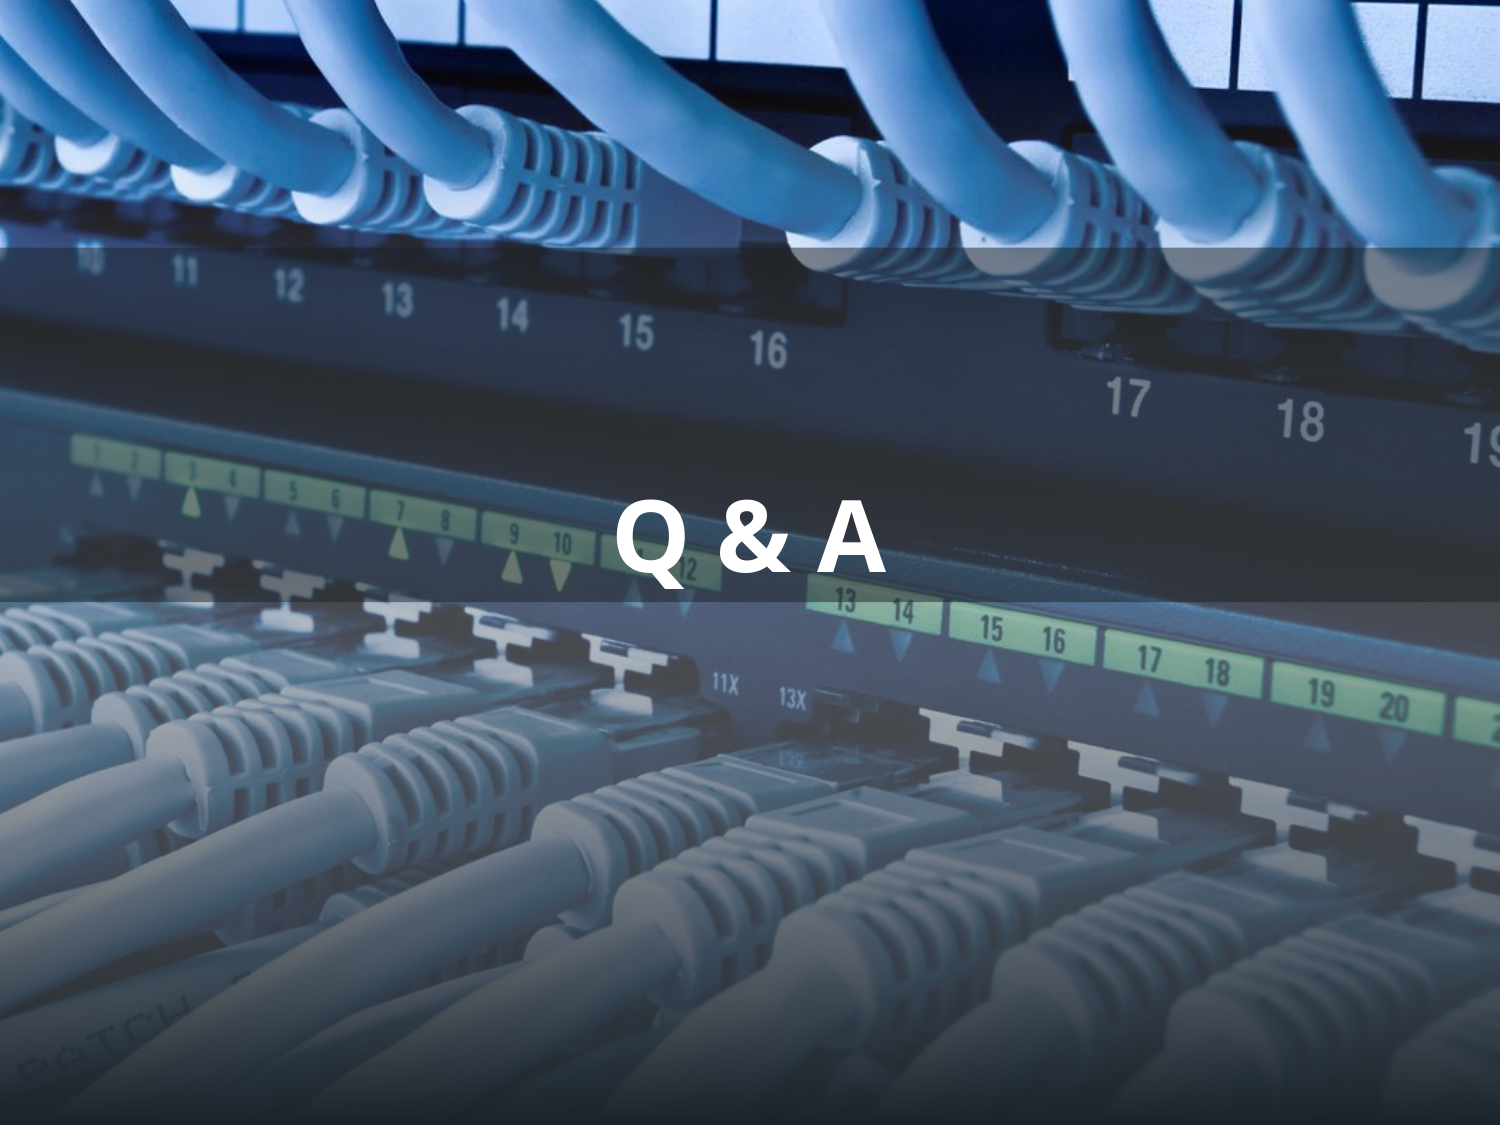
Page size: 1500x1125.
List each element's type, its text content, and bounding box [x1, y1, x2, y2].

picture [0, 0, 1500, 141]
title Q & A [116, 379, 1382, 593]
